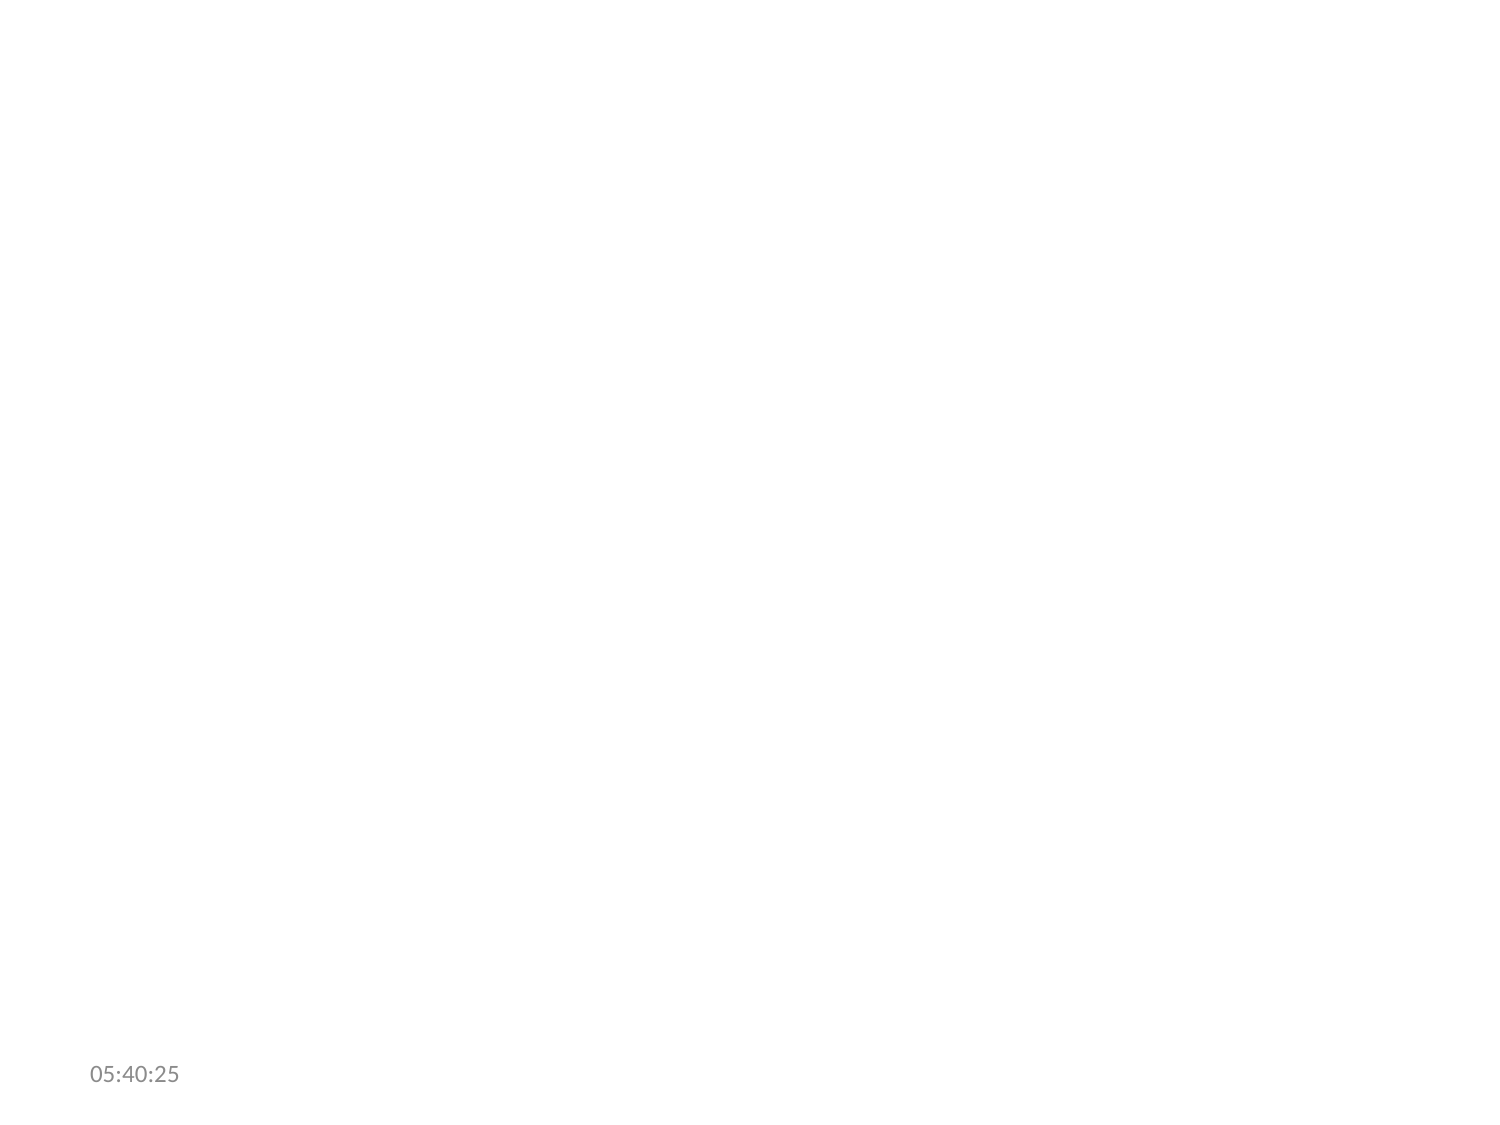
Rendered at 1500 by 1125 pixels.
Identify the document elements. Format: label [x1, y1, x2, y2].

slide_number [75, 1042, 425, 1103]
